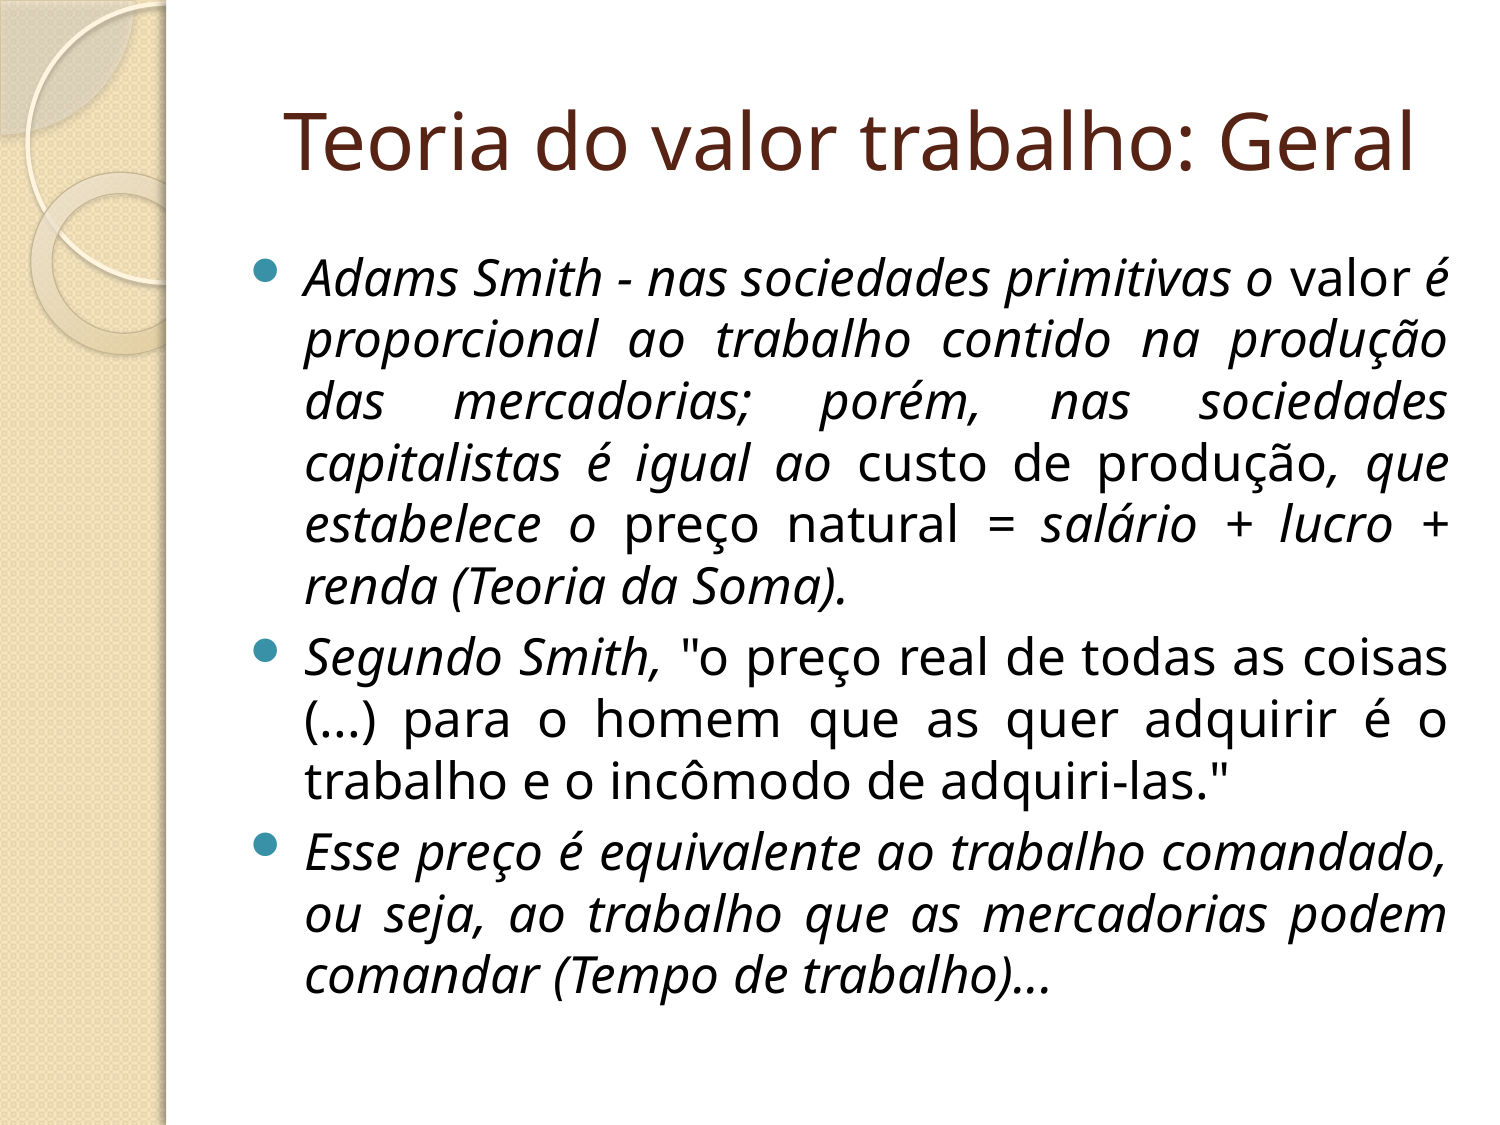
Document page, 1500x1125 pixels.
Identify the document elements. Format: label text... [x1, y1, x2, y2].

list Adams Smith - nas sociedades primitivas o valor é proporcional ao trabalho contido na produção das mercadorias; porém, nas sociedades capitalistas é igual ao custo de produção, que estabelece o preço natural = salário + lucro + renda (Teoria da Soma). Segundo Smith, "o preço real de todas as coisas (...) para o homem que as quer adquirir é o trabalho e o incômodo de adquiri-las." Esse preço é equivalente ao trabalho comandado, ou seja, ao trabalho que as mercadorias podem comandar (Tempo de trabalho)... [235, 237, 1466, 1025]
title Teoria do valor trabalho: Geral [235, 45, 1466, 233]
